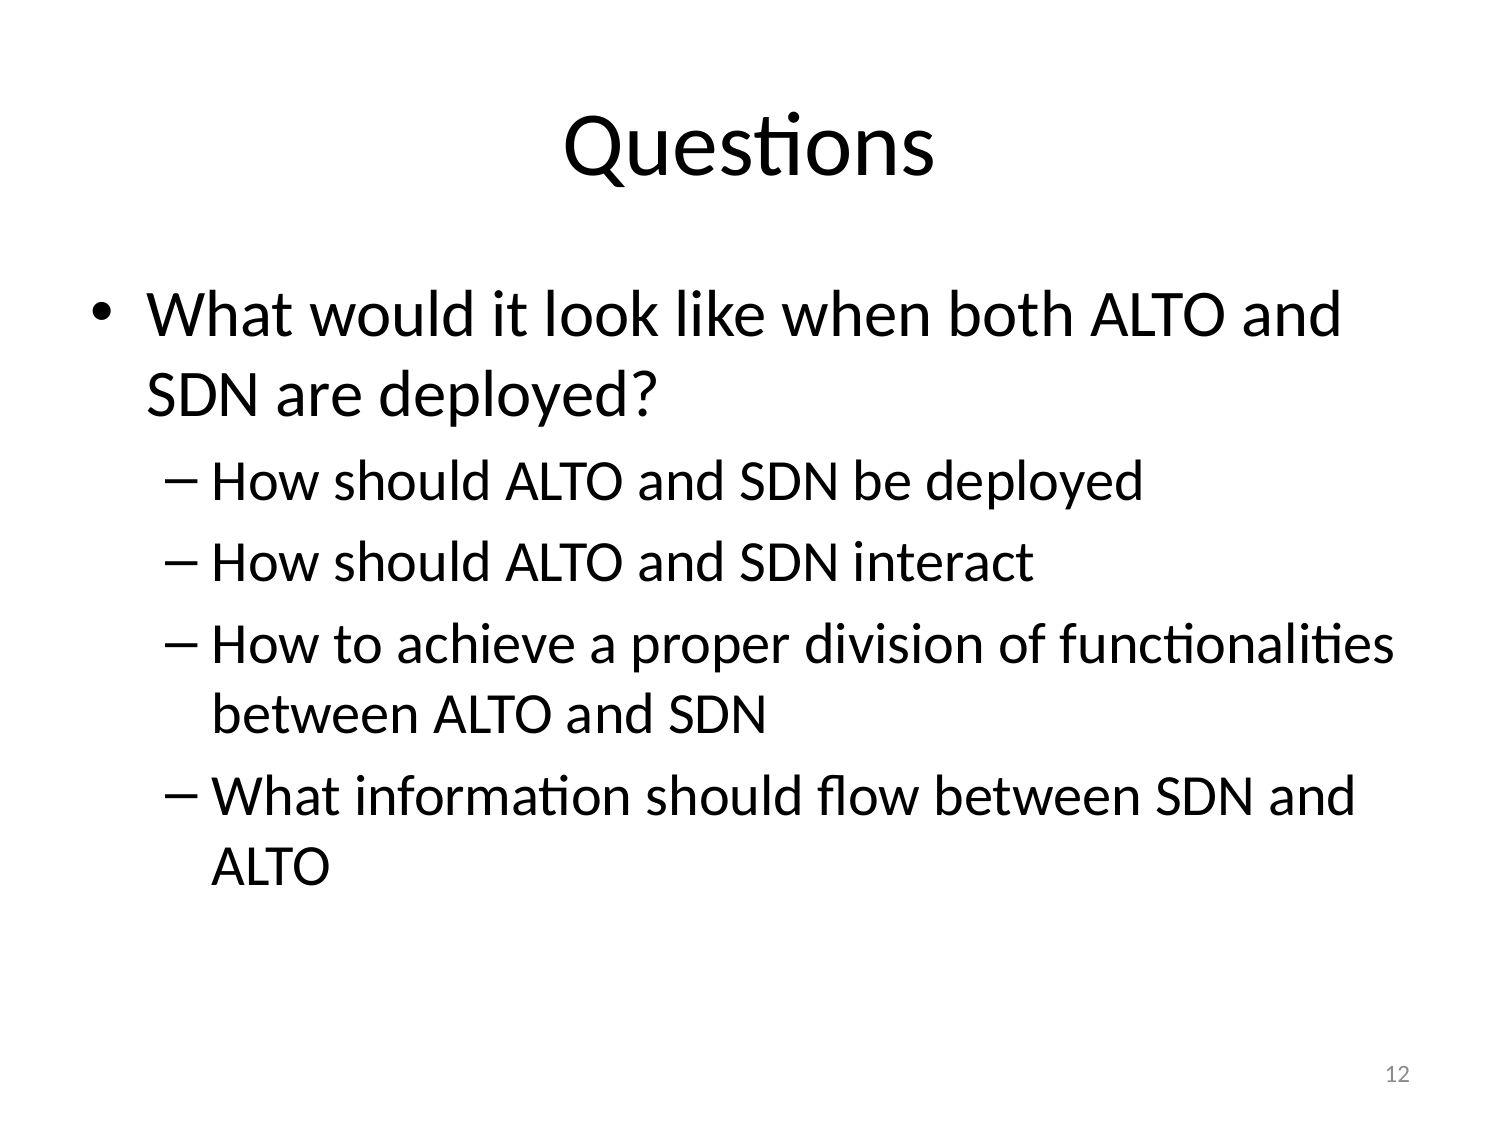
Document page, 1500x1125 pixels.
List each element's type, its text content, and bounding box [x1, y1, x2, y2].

list What would it look like when both ALTO and SDN are deployed? How should ALTO and SDN be deployed How should ALTO and SDN interact How to achieve a proper division of functionalities between ALTO and SDN What information should flow between SDN and ALTO [75, 262, 1425, 1005]
slide_number 12 [1074, 1042, 1425, 1103]
title Questions [75, 45, 1425, 233]
